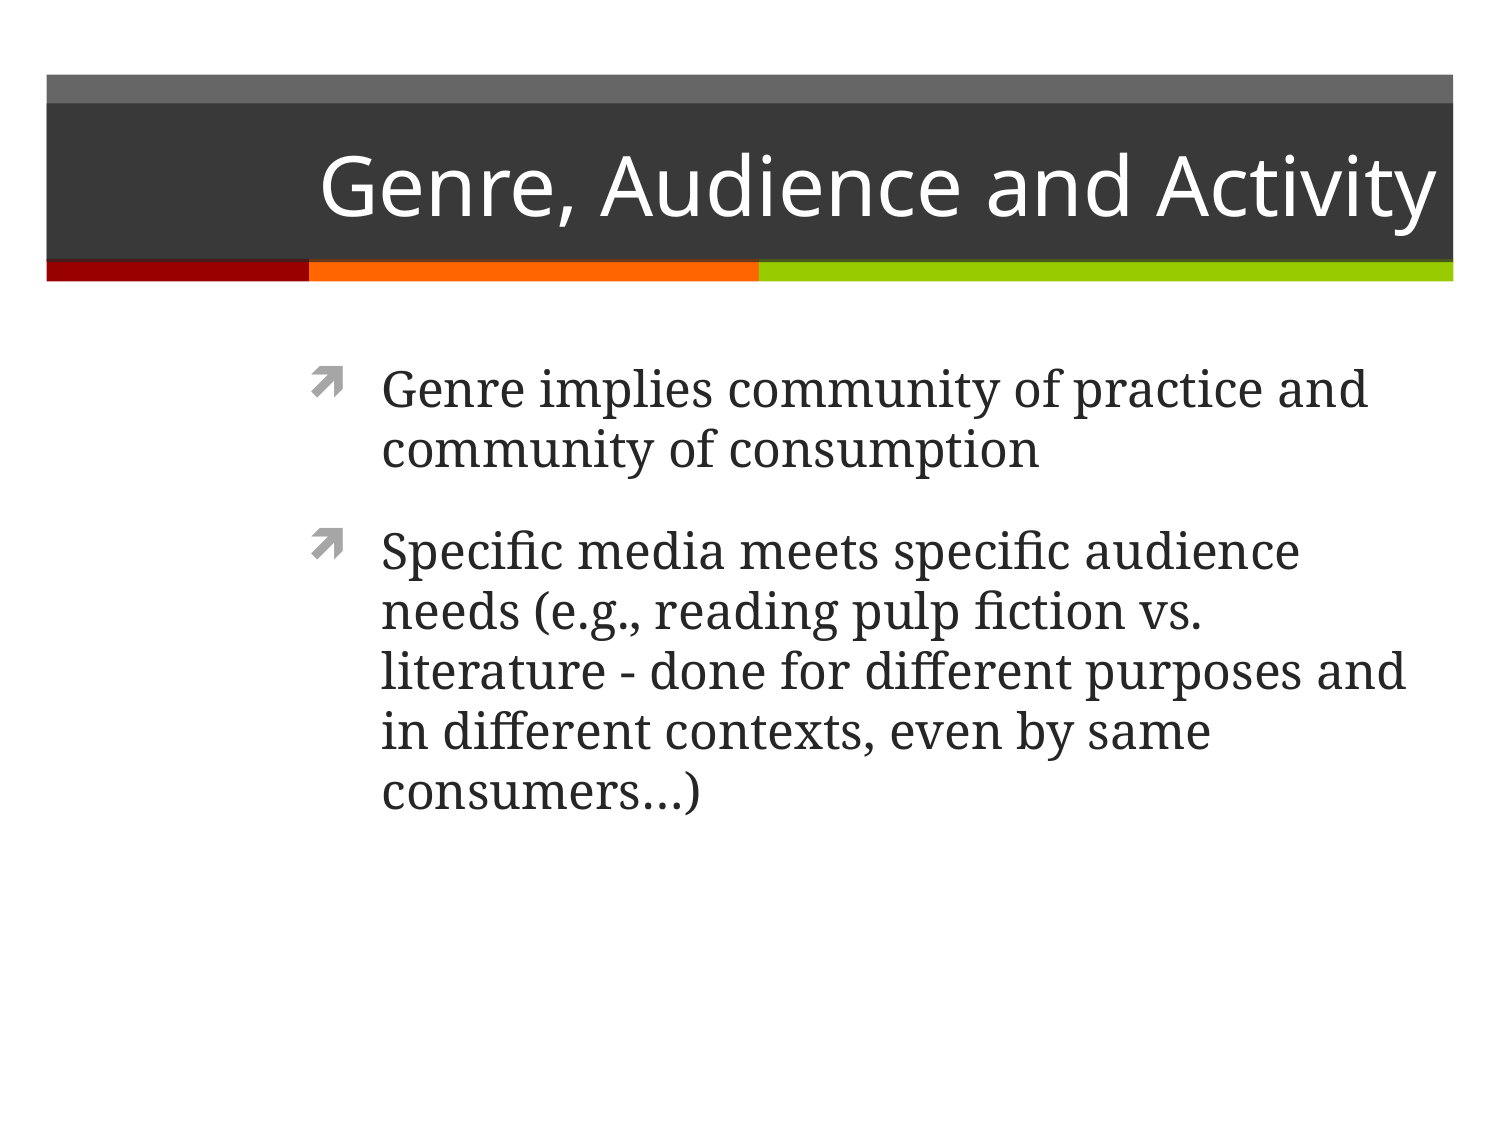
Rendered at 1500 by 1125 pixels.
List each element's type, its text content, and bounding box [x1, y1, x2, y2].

list Genre implies community of practice and community of consumption Specific media meets specific audience needs (e.g., reading pulp fiction vs. literature - done for different purposes and in different contexts, even by same consumers…) [292, 350, 1454, 1005]
title Genre, Audience and Activity [46, 103, 1454, 263]
